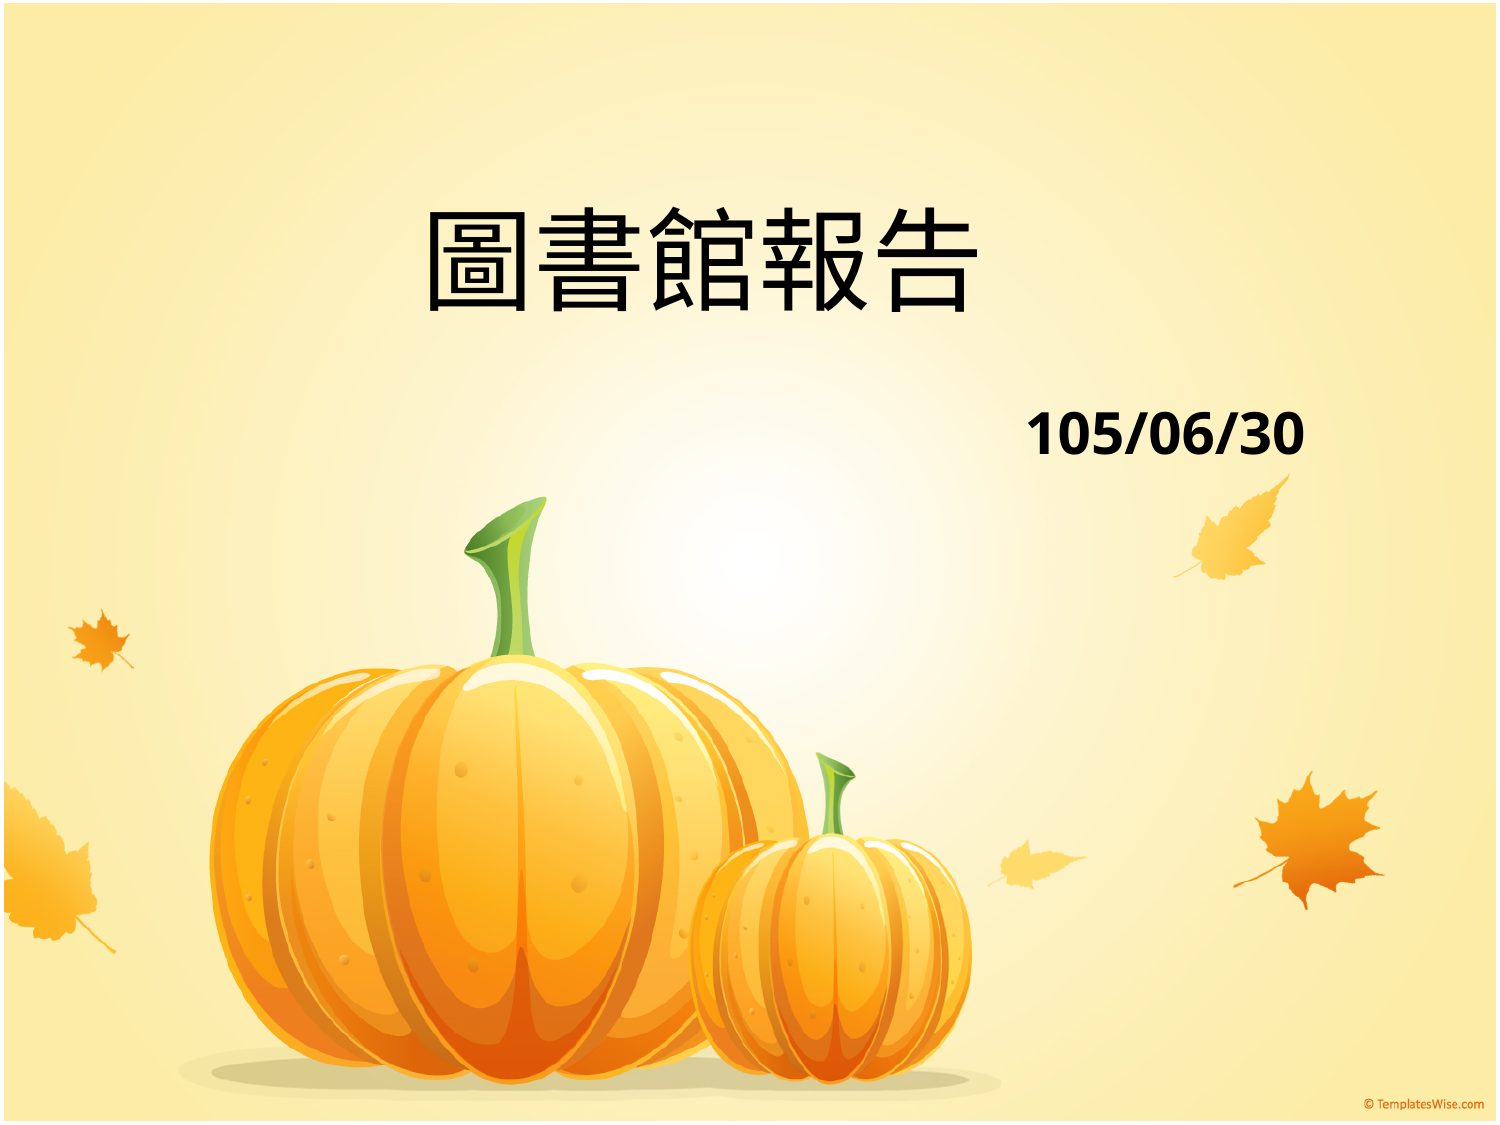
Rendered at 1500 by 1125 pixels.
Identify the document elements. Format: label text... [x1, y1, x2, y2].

text_box 105/06/30 [1009, 389, 1417, 474]
picture [0, 0, 1500, 1125]
title 圖書館報告 [64, 137, 1340, 379]
